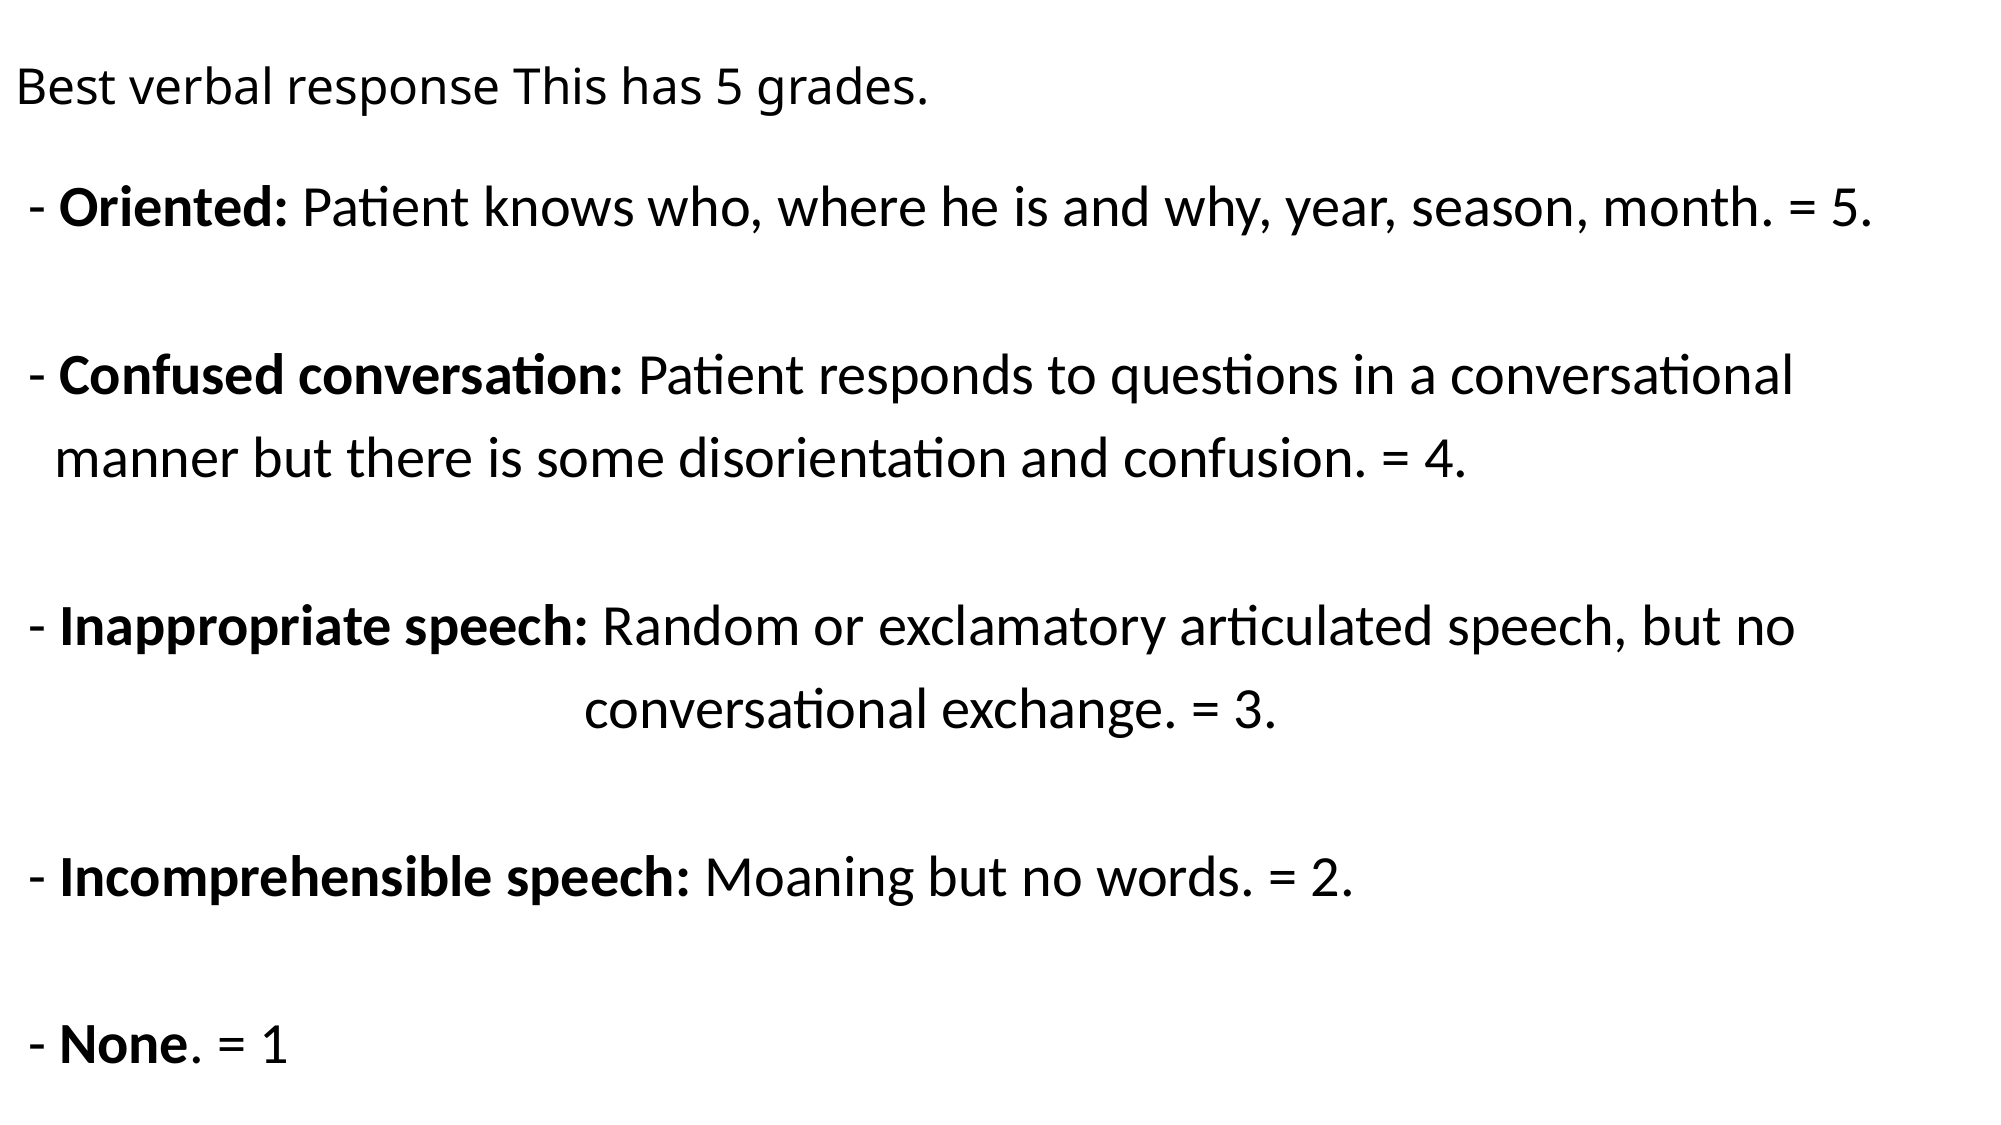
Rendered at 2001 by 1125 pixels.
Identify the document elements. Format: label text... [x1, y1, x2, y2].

list - Oriented: Patient knows who, where he is and why, year, season, month. = 5. - Confused conversation: Patient responds to questions in a conversational manner but there is some disorientation and confusion. = 4. - Inappropriate speech: Random or exclamatory articulated speech, but no conversational exchange. = 3. - Incomprehensible speech: Moaning but no words. = 2. - None. = 1 [0, 169, 2000, 1125]
title Best verbal response This has 5 grades. [0, 0, 1863, 169]
